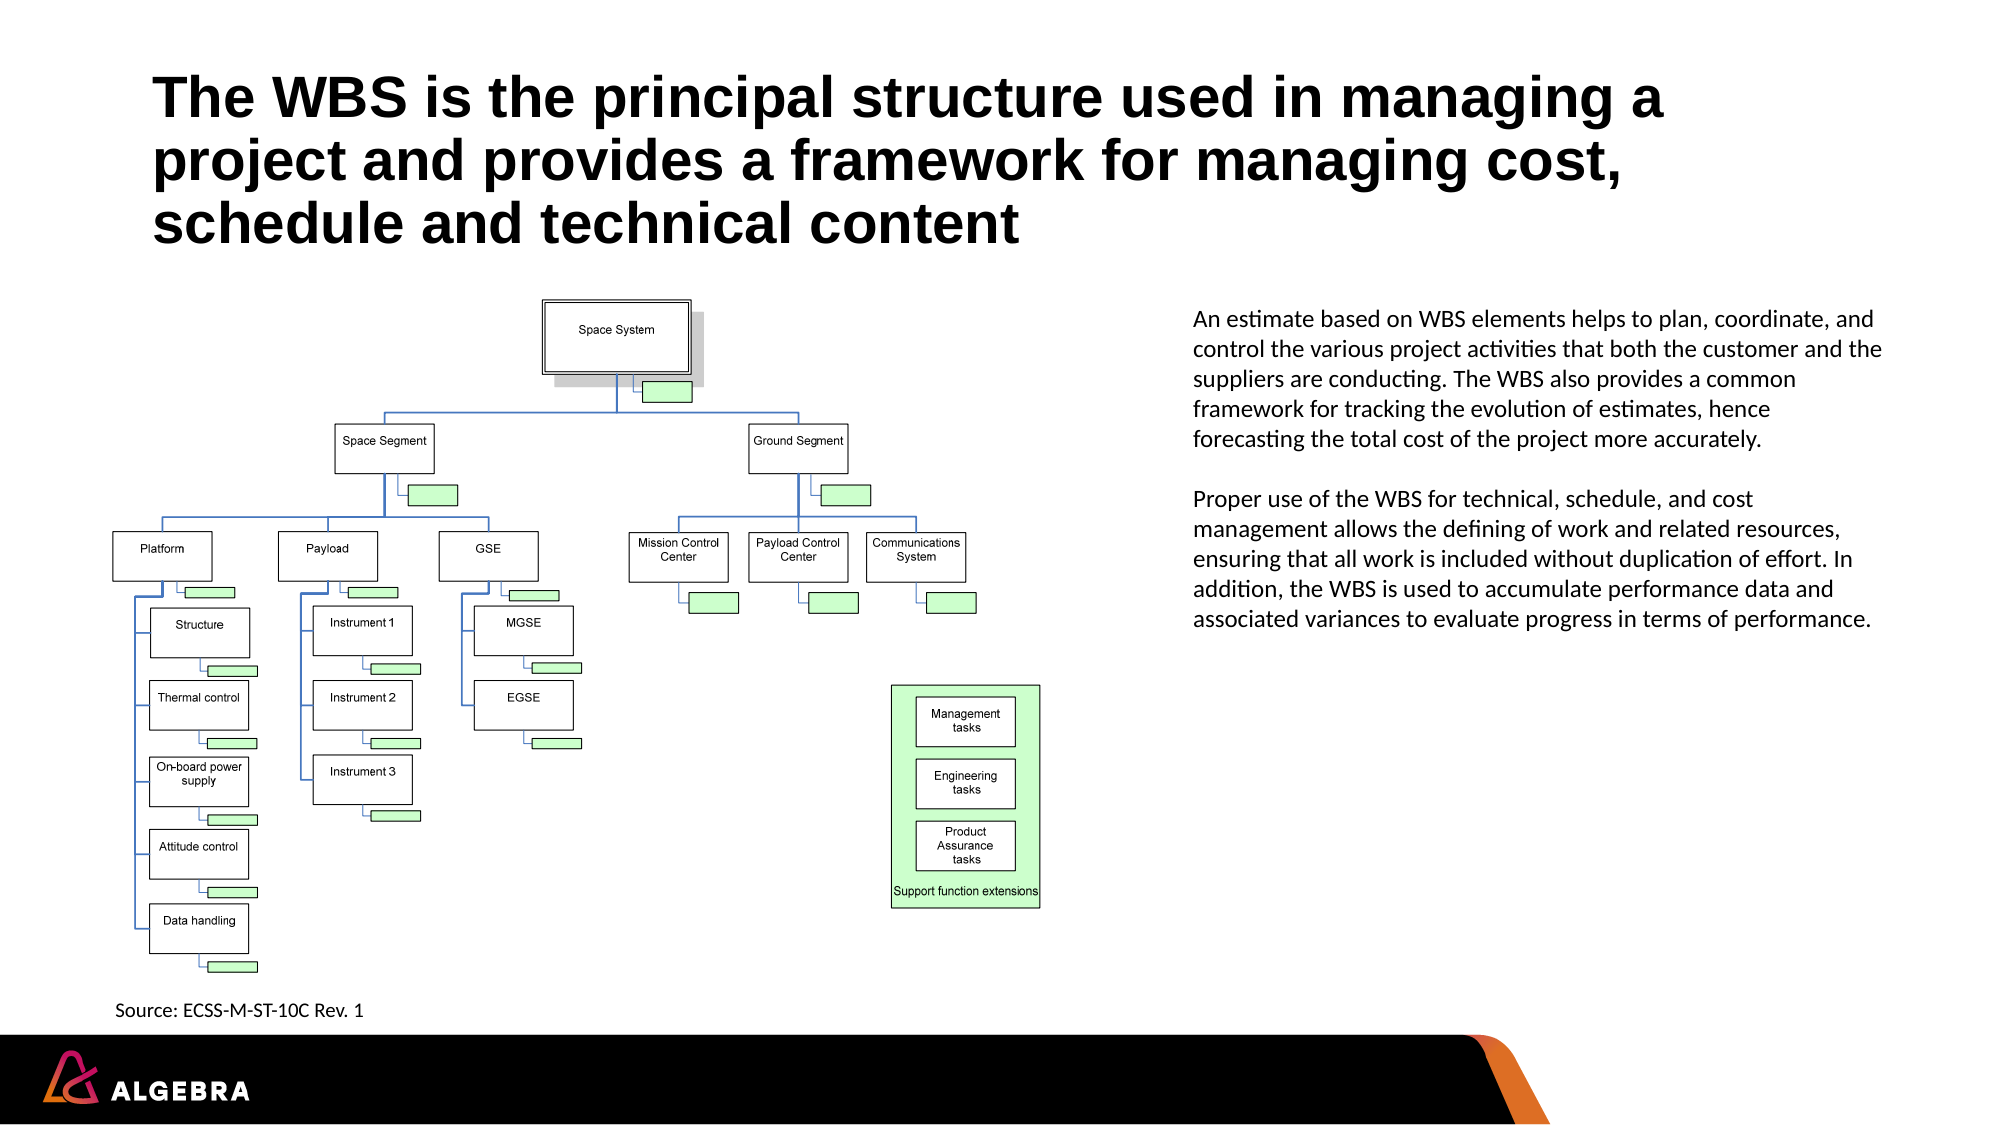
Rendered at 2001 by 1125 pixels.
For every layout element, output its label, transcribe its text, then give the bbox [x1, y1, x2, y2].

title The WBS is the principal structure used in managing a project and provides a framework for managing cost, schedule and technical content [137, 59, 1863, 278]
text_box An estimate based on WBS elements helps to plan, coordinate, and control the various project activities that both the customer and the suppliers are conducting. The WBS also provides a common framework for tracking the evolution of estimates, hence forecasting the total cost of the project more accurately. Proper use of the WBS for technical, schedule, and cost management allows the defining of work and related resources, ensuring that all work is included without duplication of effort. In addition, the WBS is used to accumulate performance data and associated variances to evaluate progress in terms of performance. [1177, 294, 1901, 1025]
text_box Source: ECSS-M-ST-10C Rev. 1 [100, 993, 427, 1025]
picture [100, 295, 1058, 993]
picture [0, 1034, 1733, 1125]
